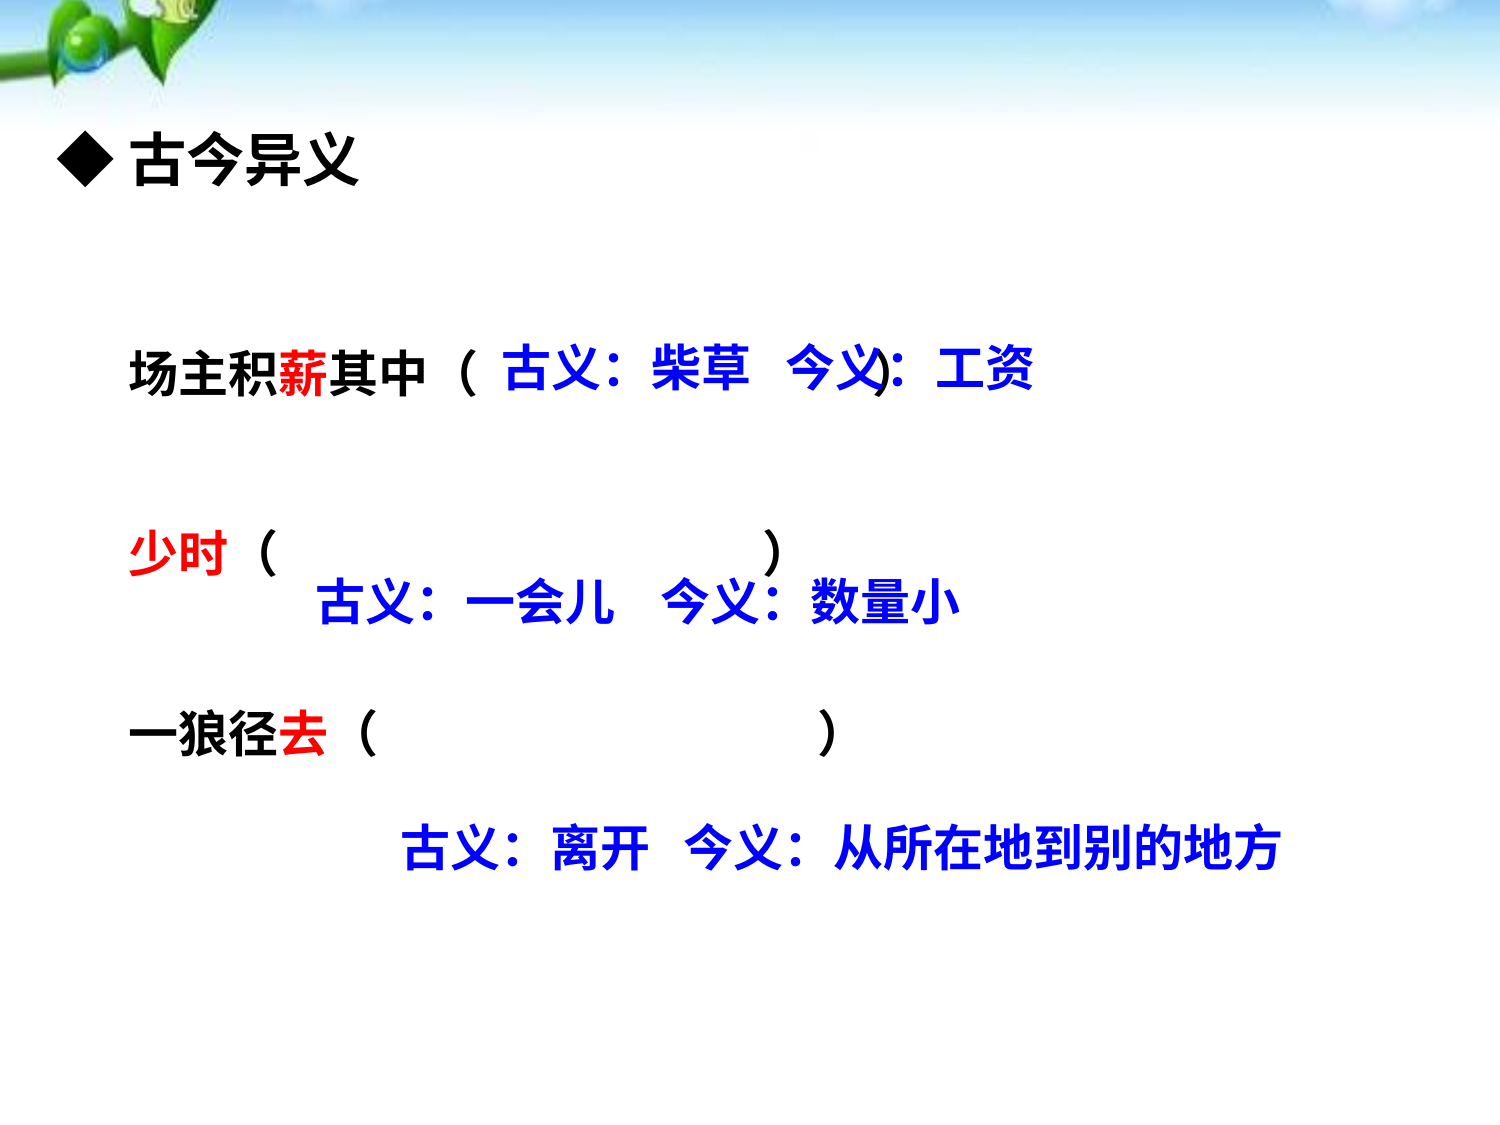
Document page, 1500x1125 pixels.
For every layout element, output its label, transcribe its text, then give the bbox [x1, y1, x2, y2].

text_box 古义：离开 今义：从所在地到别的地方 [385, 809, 1363, 884]
text_box 场主积薪其中（ ） 少时（ ） 一狼径去（ ） [113, 215, 1486, 771]
picture [0, 0, 1500, 1125]
text_box ◆古今异义 [41, 115, 1243, 201]
text_box 古义：柴草 今义：工资 [486, 329, 1315, 405]
text_box 古义：一会儿 今义：数量小 [300, 562, 1077, 638]
